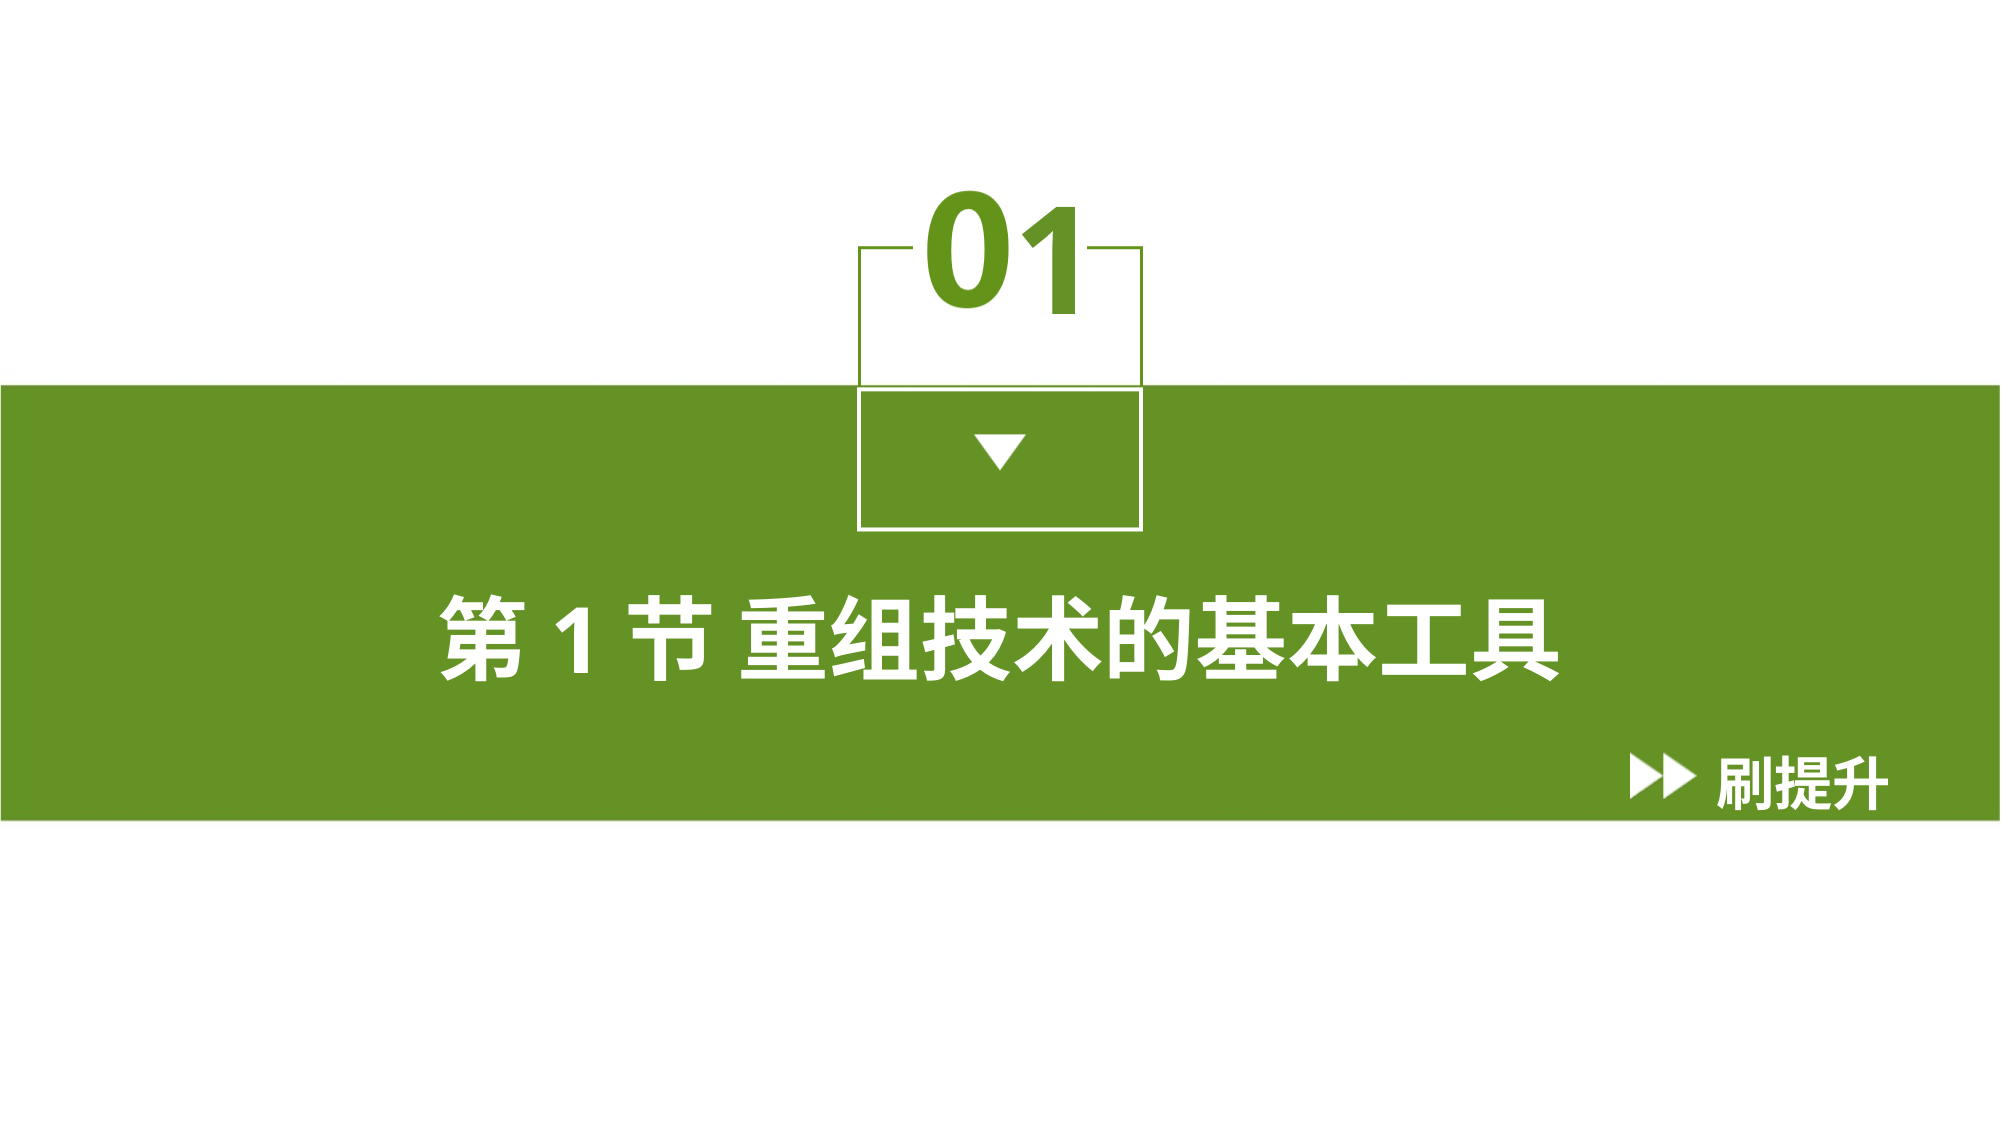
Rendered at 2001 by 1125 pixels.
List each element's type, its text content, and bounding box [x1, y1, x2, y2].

text_box 刷提升 [1715, 718, 1997, 812]
text_box 1 [1013, 156, 1173, 353]
picture [0, 0, 2000, 1125]
